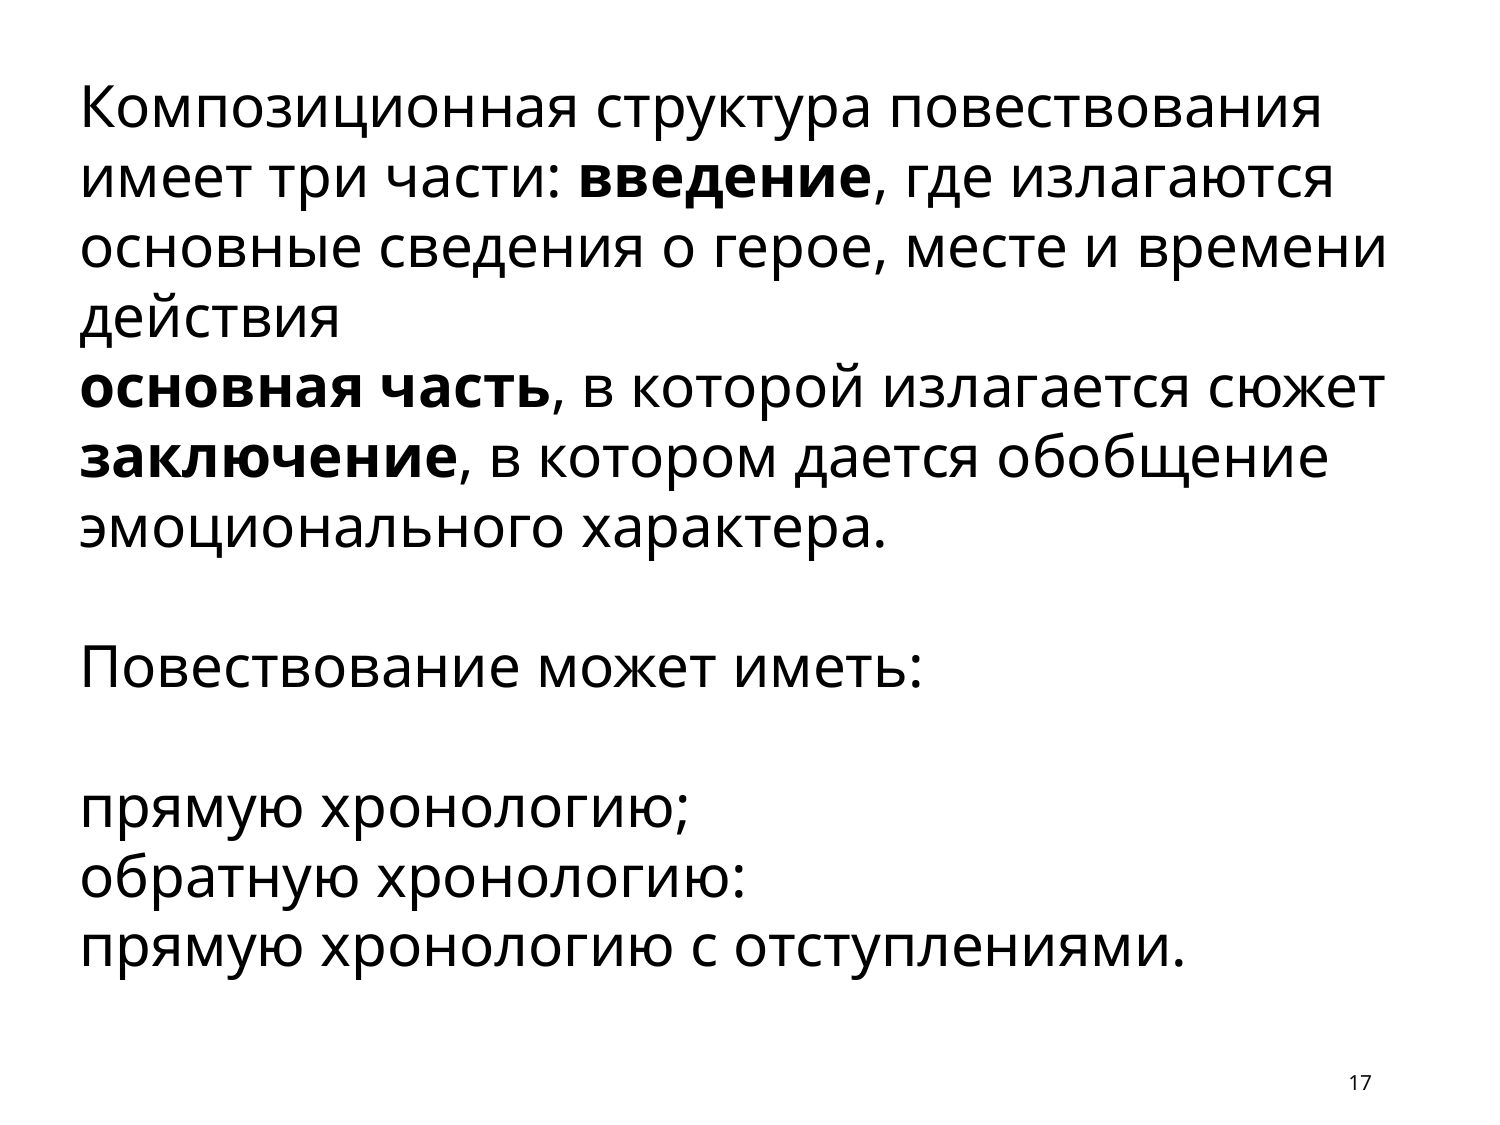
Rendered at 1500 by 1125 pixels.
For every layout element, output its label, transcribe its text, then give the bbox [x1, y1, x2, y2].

text_box Композиционная структура повествования имеет три части: введение, где излагаются основные сведения о герое, месте и времени действия основная часть, в которой излагается сюжет заключение, в котором дается обобщение эмоционального характера. Повествование может иметь: прямую хронологию; обратную хронологию: прямую хронологию с отступлениями. [64, 61, 1429, 986]
slide_number 17 [1333, 1061, 1454, 1107]
